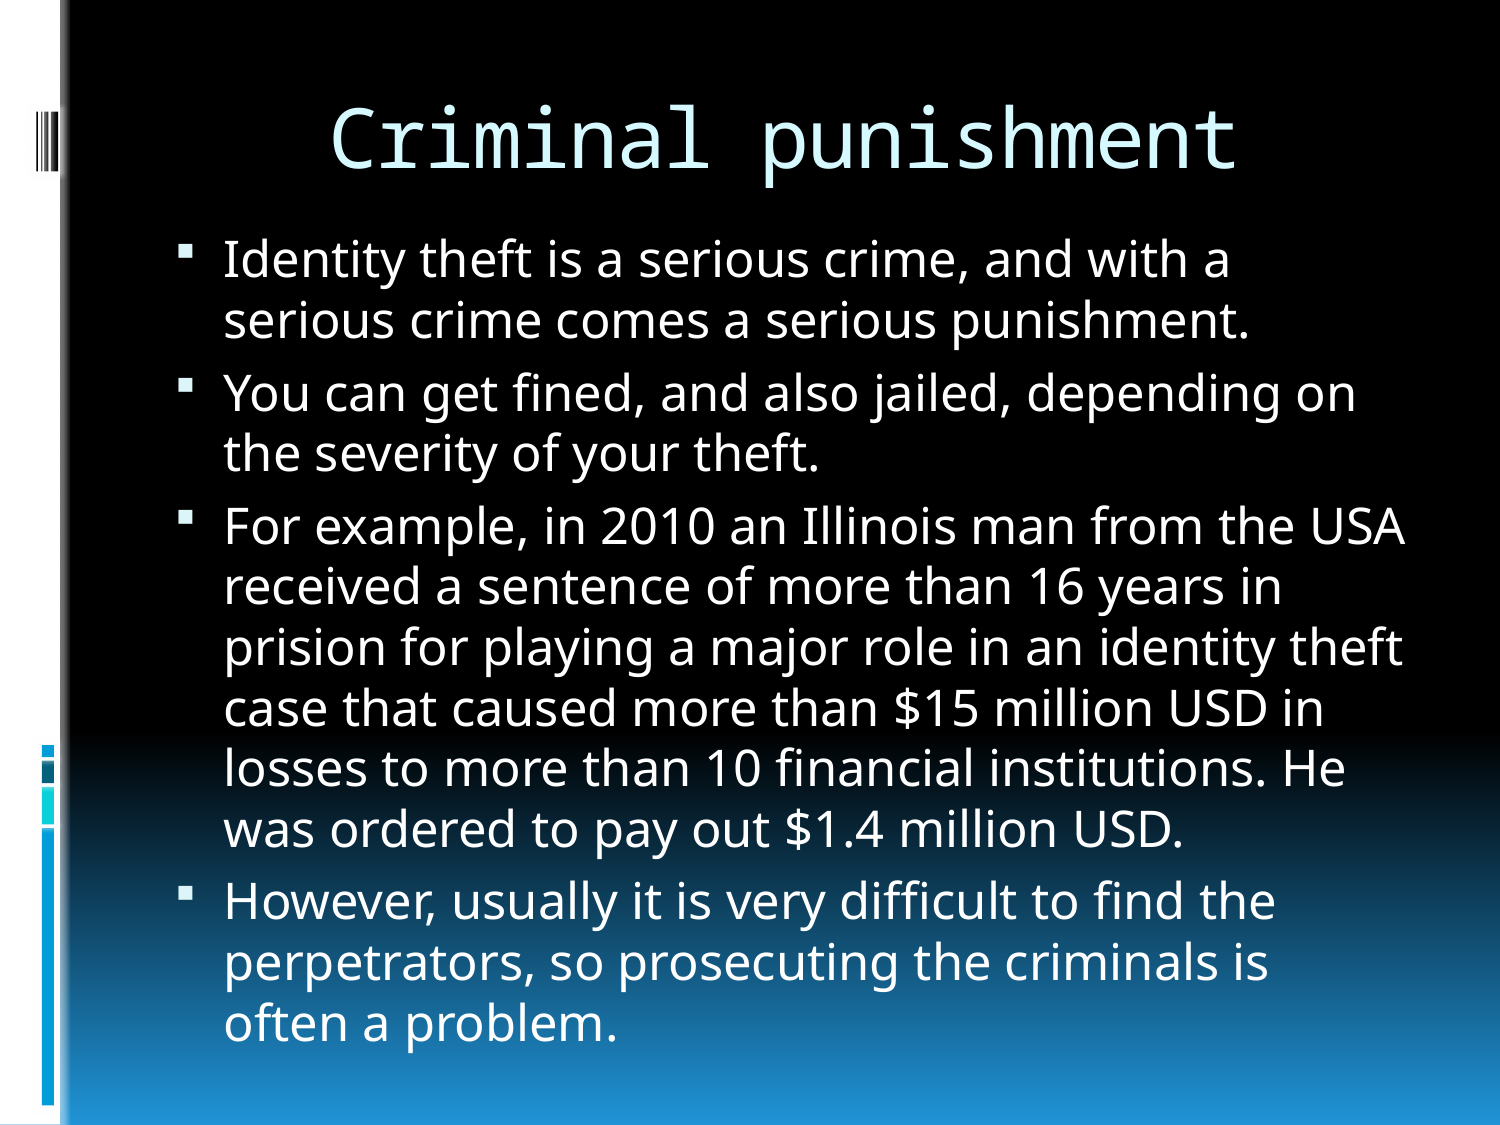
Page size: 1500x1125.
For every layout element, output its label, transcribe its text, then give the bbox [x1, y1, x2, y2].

title Criminal punishment [147, 78, 1423, 229]
list Identity theft is a serious crime, and with a serious crime comes a serious punishment. You can get fined, and also jailed, depending on the severity of your theft. For example, in 2010 an Illinois man from the USA received a sentence of more than 16 years in prision for playing a major role in an identity theft case that caused more than $15 million USD in losses to more than 10 financial institutions. He was ordered to pay out $1.4 million USD. However, usually it is very difficult to find the perpetrators, so prosecuting the criminals is often a problem. [150, 219, 1425, 1083]
